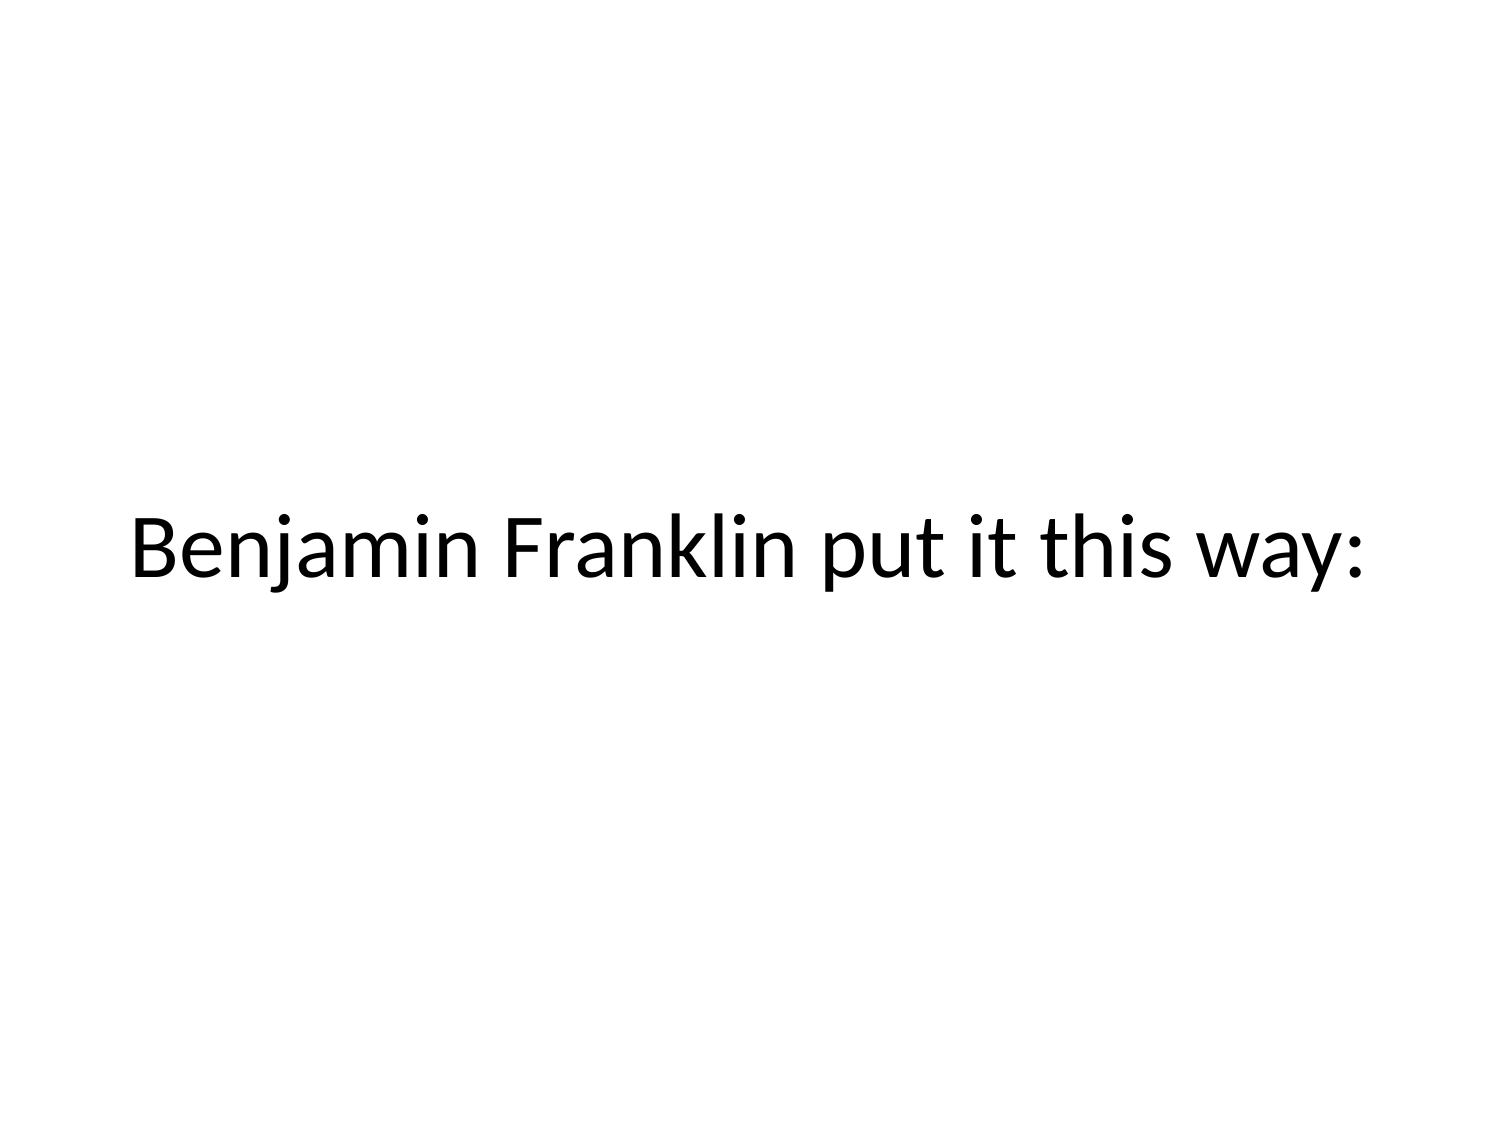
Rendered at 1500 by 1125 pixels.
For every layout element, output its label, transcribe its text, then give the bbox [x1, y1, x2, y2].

title Benjamin Franklin put it this way: [74, 44, 1426, 1038]
